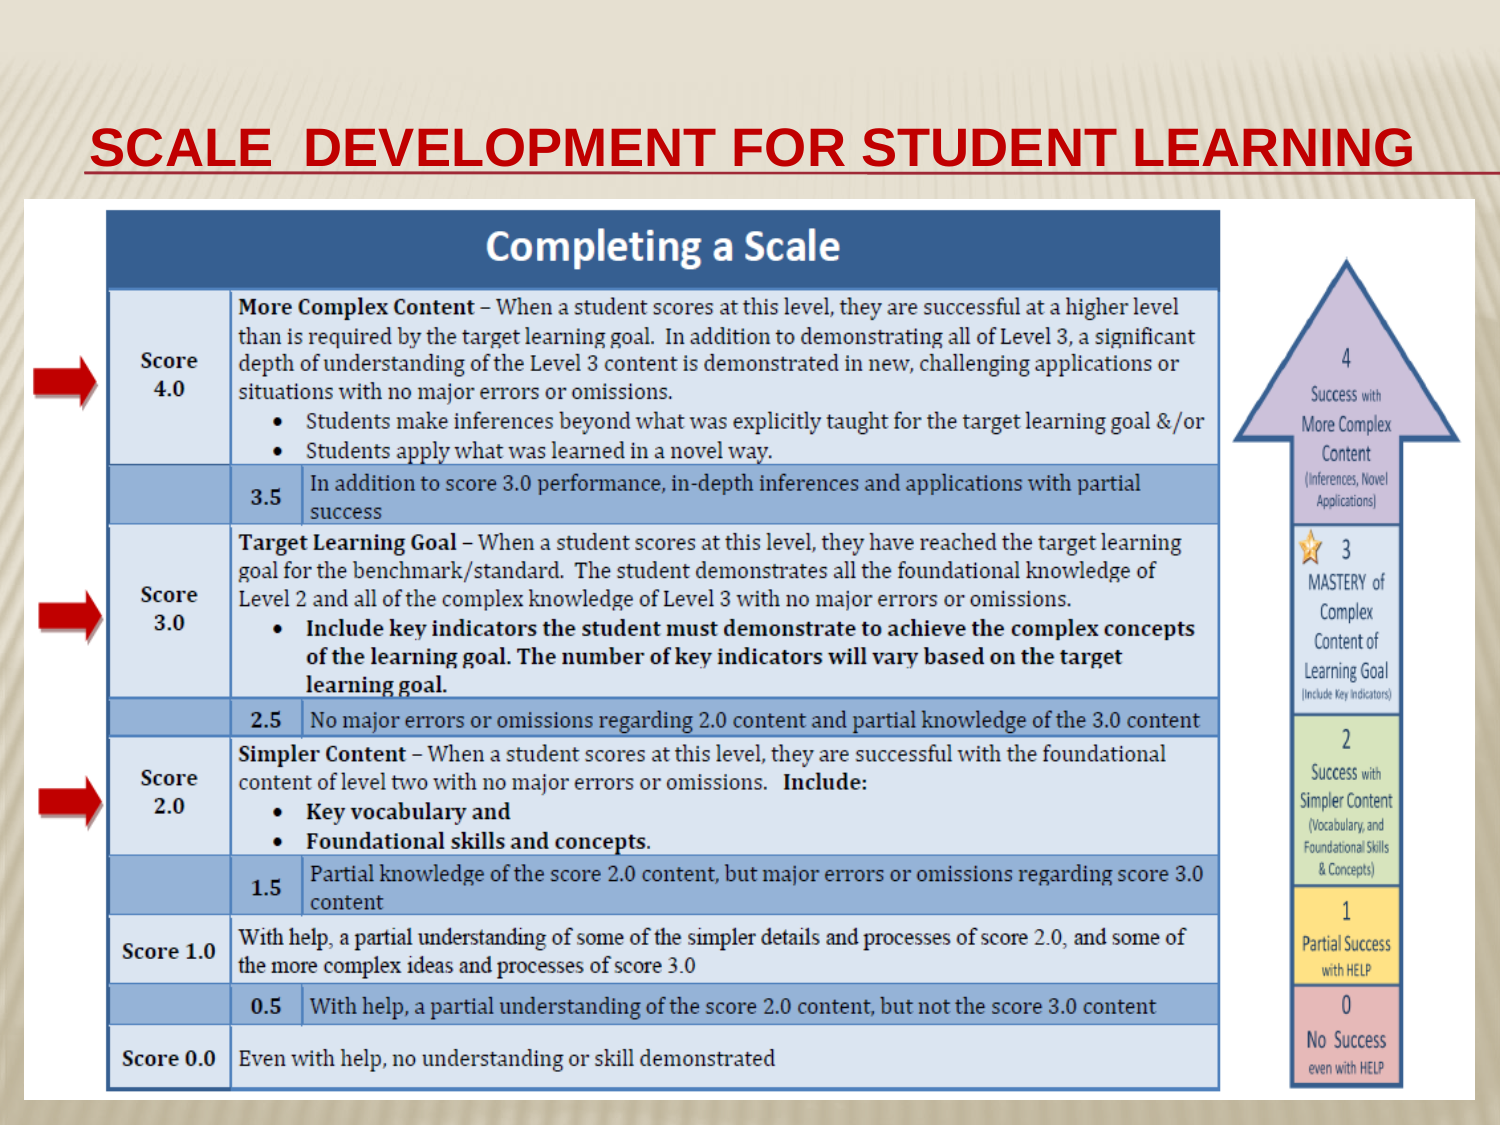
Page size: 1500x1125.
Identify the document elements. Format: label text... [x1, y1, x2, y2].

title Scale Development for Student Learning [75, 87, 1500, 203]
picture [24, 199, 1476, 1101]
